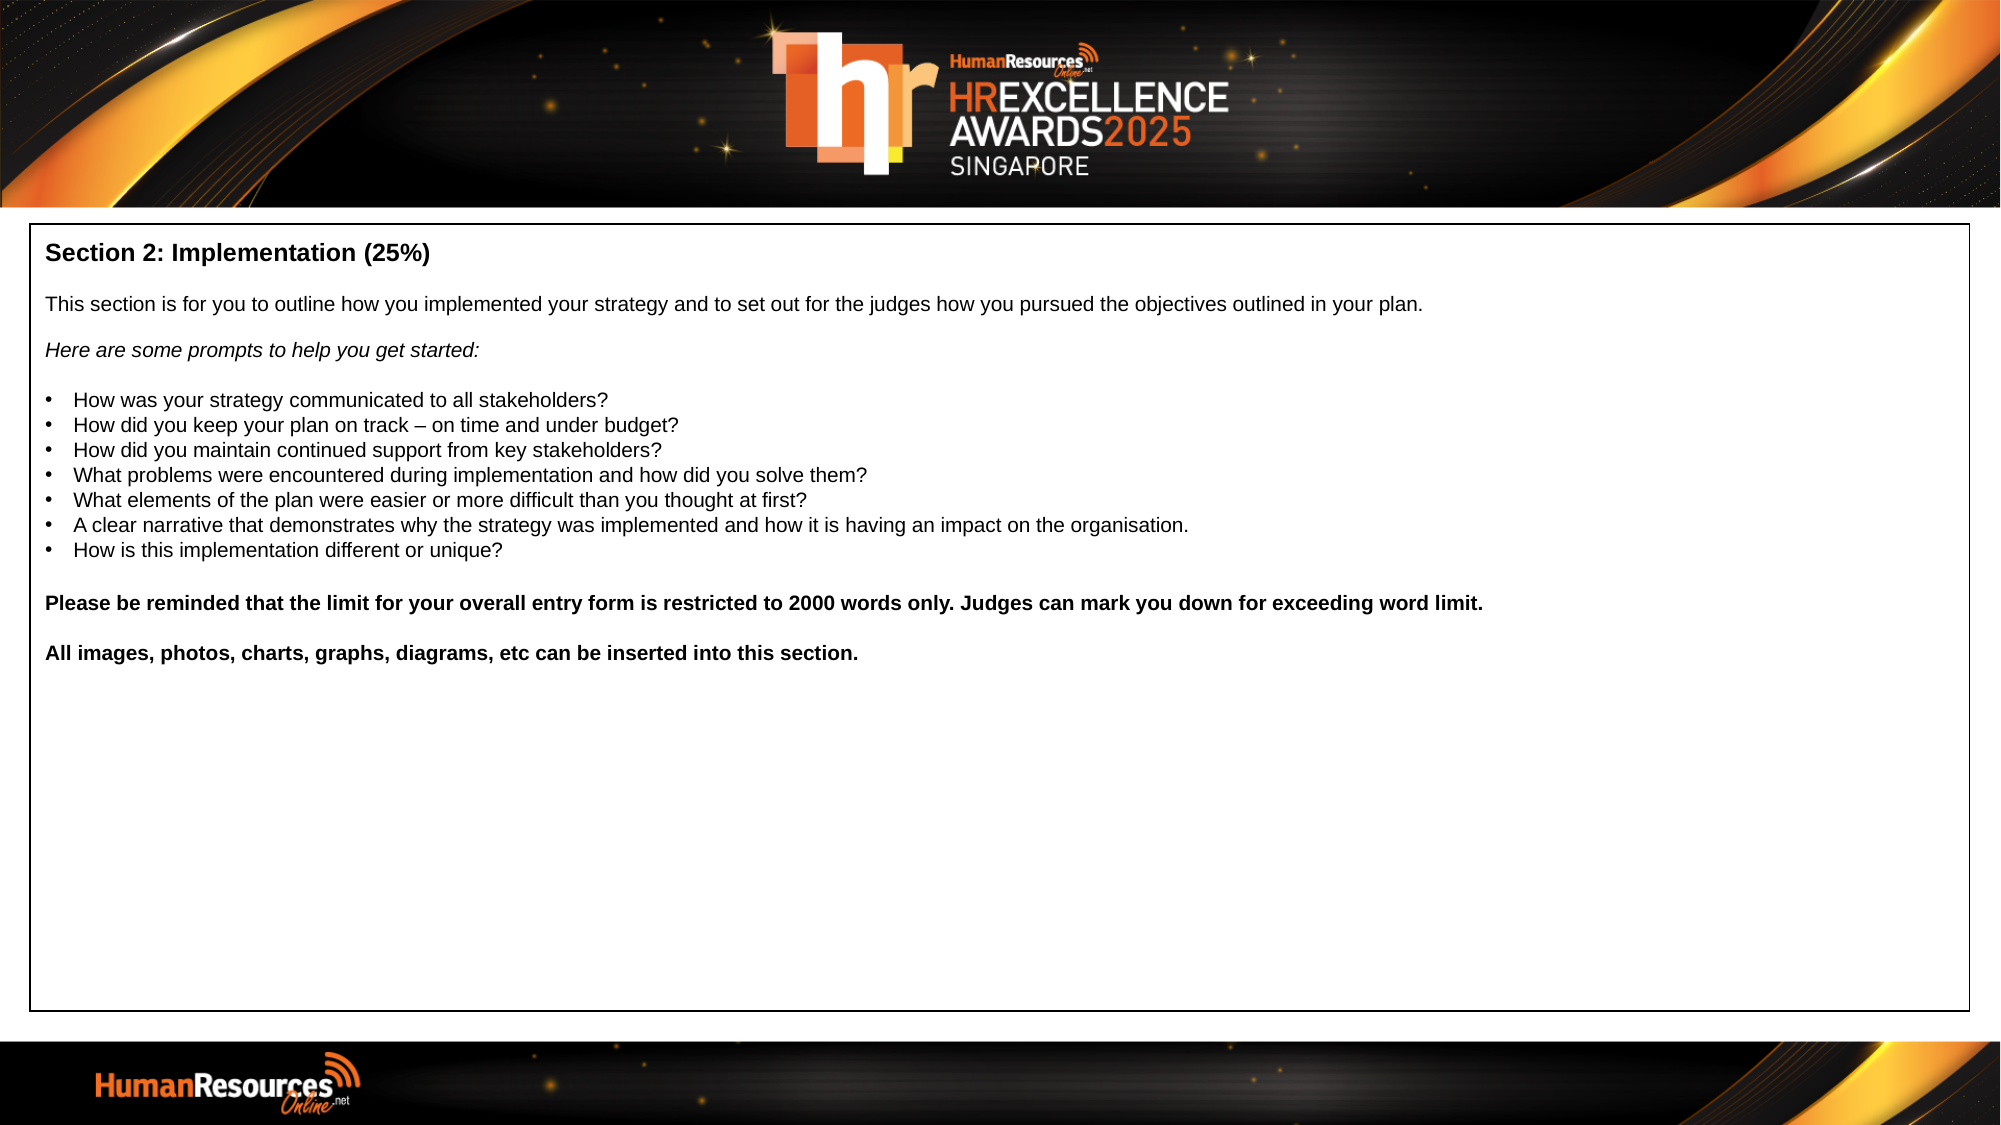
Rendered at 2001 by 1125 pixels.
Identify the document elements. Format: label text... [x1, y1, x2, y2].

text_box Section 2: Implementation (25%) This section is for you to outline how you implemented your strategy and to set out for the judges how you pursued the objectives outlined in your plan. Here are some prompts to help you get started: How was your strategy communicated to all stakeholders? How did you keep your plan on track – on time and under budget? How did you maintain continued support from key stakeholders? What problems were encountered during implementation and how did you solve them? What elements of the plan were easier or more difficult than you thought at first? A clear narrative that demonstrates why the strategy was implemented and how it is having an impact on the organisation. How is this implementation different or unique? Please be reminded that the limit for your overall entry form is restricted to 2000 words only. Judges can mark you down for exceeding word limit. All images, photos, charts, graphs, diagrams, etc can be inserted into this section. [30, 224, 1970, 1011]
picture [0, 0, 2001, 1125]
